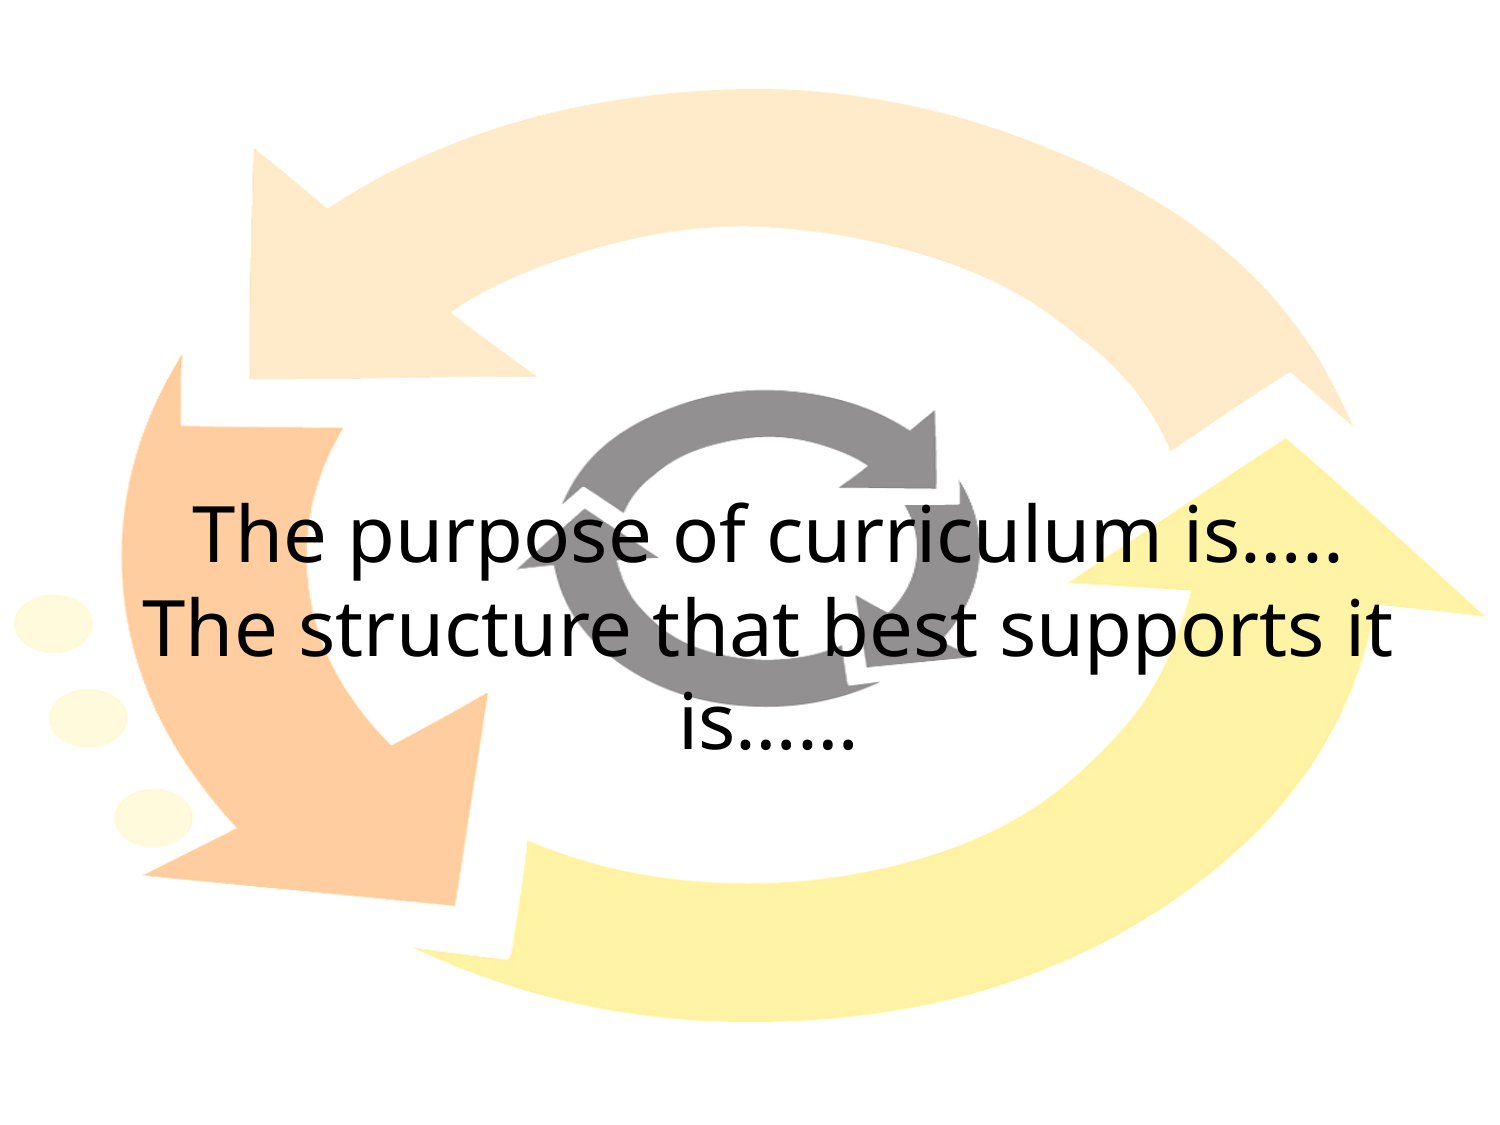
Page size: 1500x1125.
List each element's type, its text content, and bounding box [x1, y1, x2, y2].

title The purpose of curriculum is….. The structure that best supports it is…… [124, 474, 1414, 776]
